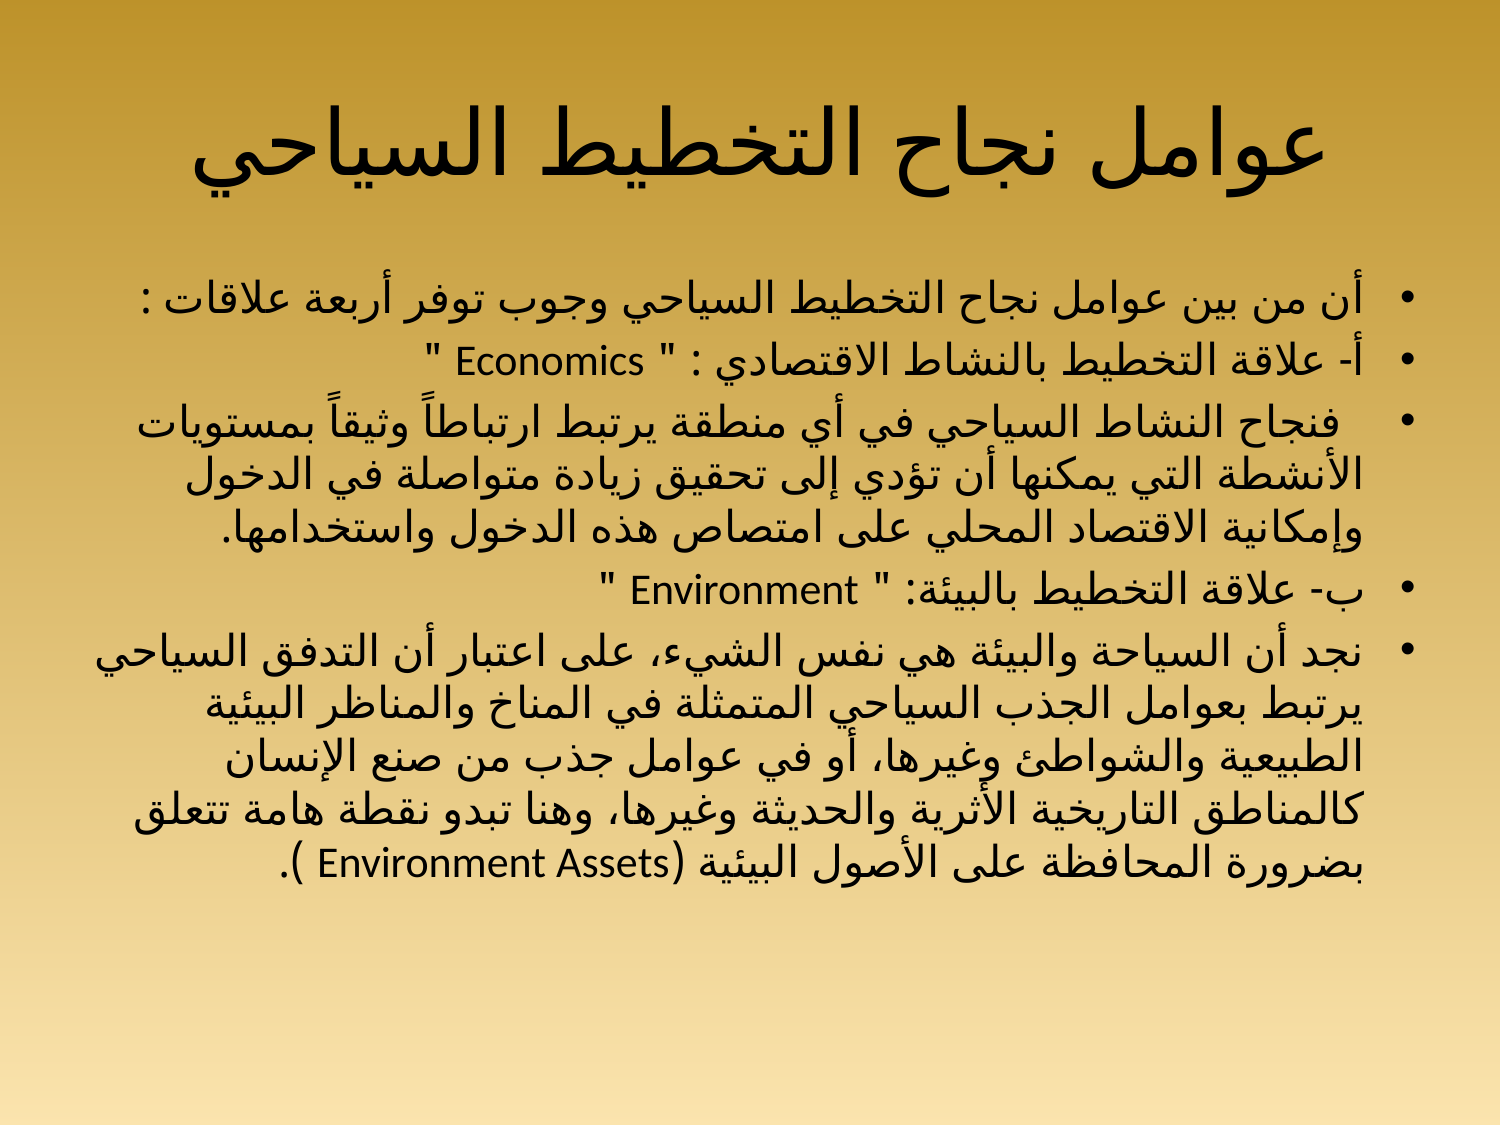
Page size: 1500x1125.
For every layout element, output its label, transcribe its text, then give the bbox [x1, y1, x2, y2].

list أن من بين عوامل نجاح التخطيط السياحي وجوب توفر أربعة علاقات : أ- علاقة التخطيط بالنشاط الاقتصادي : " Economics " فنجاح النشاط السياحي في أي منطقة يرتبط ارتباطاً وثيقاً بمستويات الأنشطة التي يمكنها أن تؤدي إلى تحقيق زيادة متواصلة في الدخول وإمكانية الاقتصاد المحلي على امتصاص هذه الدخول واستخدامها. ب- علاقة التخطيط بالبيئة: " Environment " نجد أن السياحة والبيئة هي نفس الشيء، على اعتبار أن التدفق السياحي يرتبط بعوامل الجذب السياحي المتمثلة في المناخ والمناظر البيئية الطبيعية والشواطئ وغيرها، أو في عوامل جذب من صنع الإنسان كالمناطق التاريخية الأثرية والحديثة وغيرها، وهنا تبدو نقطة هامة تتعلق بضرورة المحافظة على الأصول البيئية (Environment Assets ). [75, 262, 1425, 1005]
title عوامل نجاح التخطيط السياحي [75, 45, 1425, 233]
